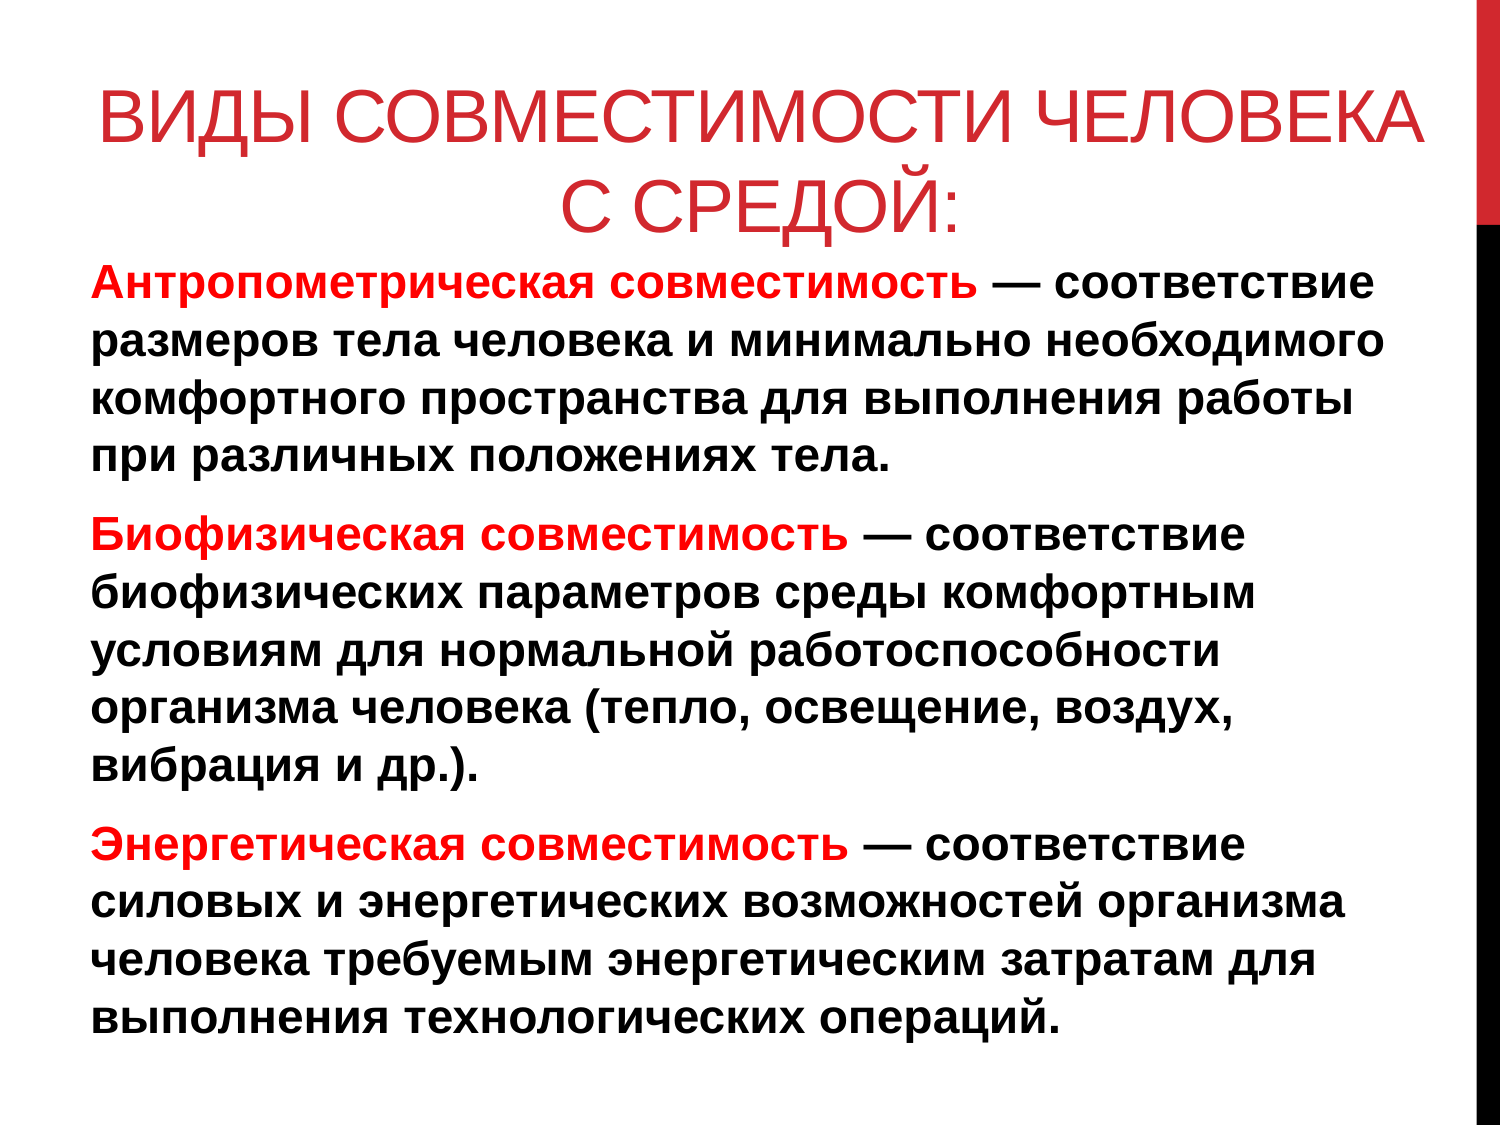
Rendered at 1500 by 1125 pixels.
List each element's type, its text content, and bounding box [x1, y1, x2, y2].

title Виды совместимости человека с средой: [75, 43, 1447, 256]
list Антропометрическая совместимость — соответствие размеров тела человека и минимально необходимого комфортного пространства для выполнения работы при различных положениях тела. Биофизическая совместимость — соответствие биофизических параметров среды комфортным условиям для нормальной работоспособности организма человека (тепло, освещение, воздух, вибрация и др.). Энергетическая совместимость — соответствие силовых и энергетических возможностей организма человека требуемым энергетическим затратам для выполнения технологических операций. [75, 243, 1425, 1059]
